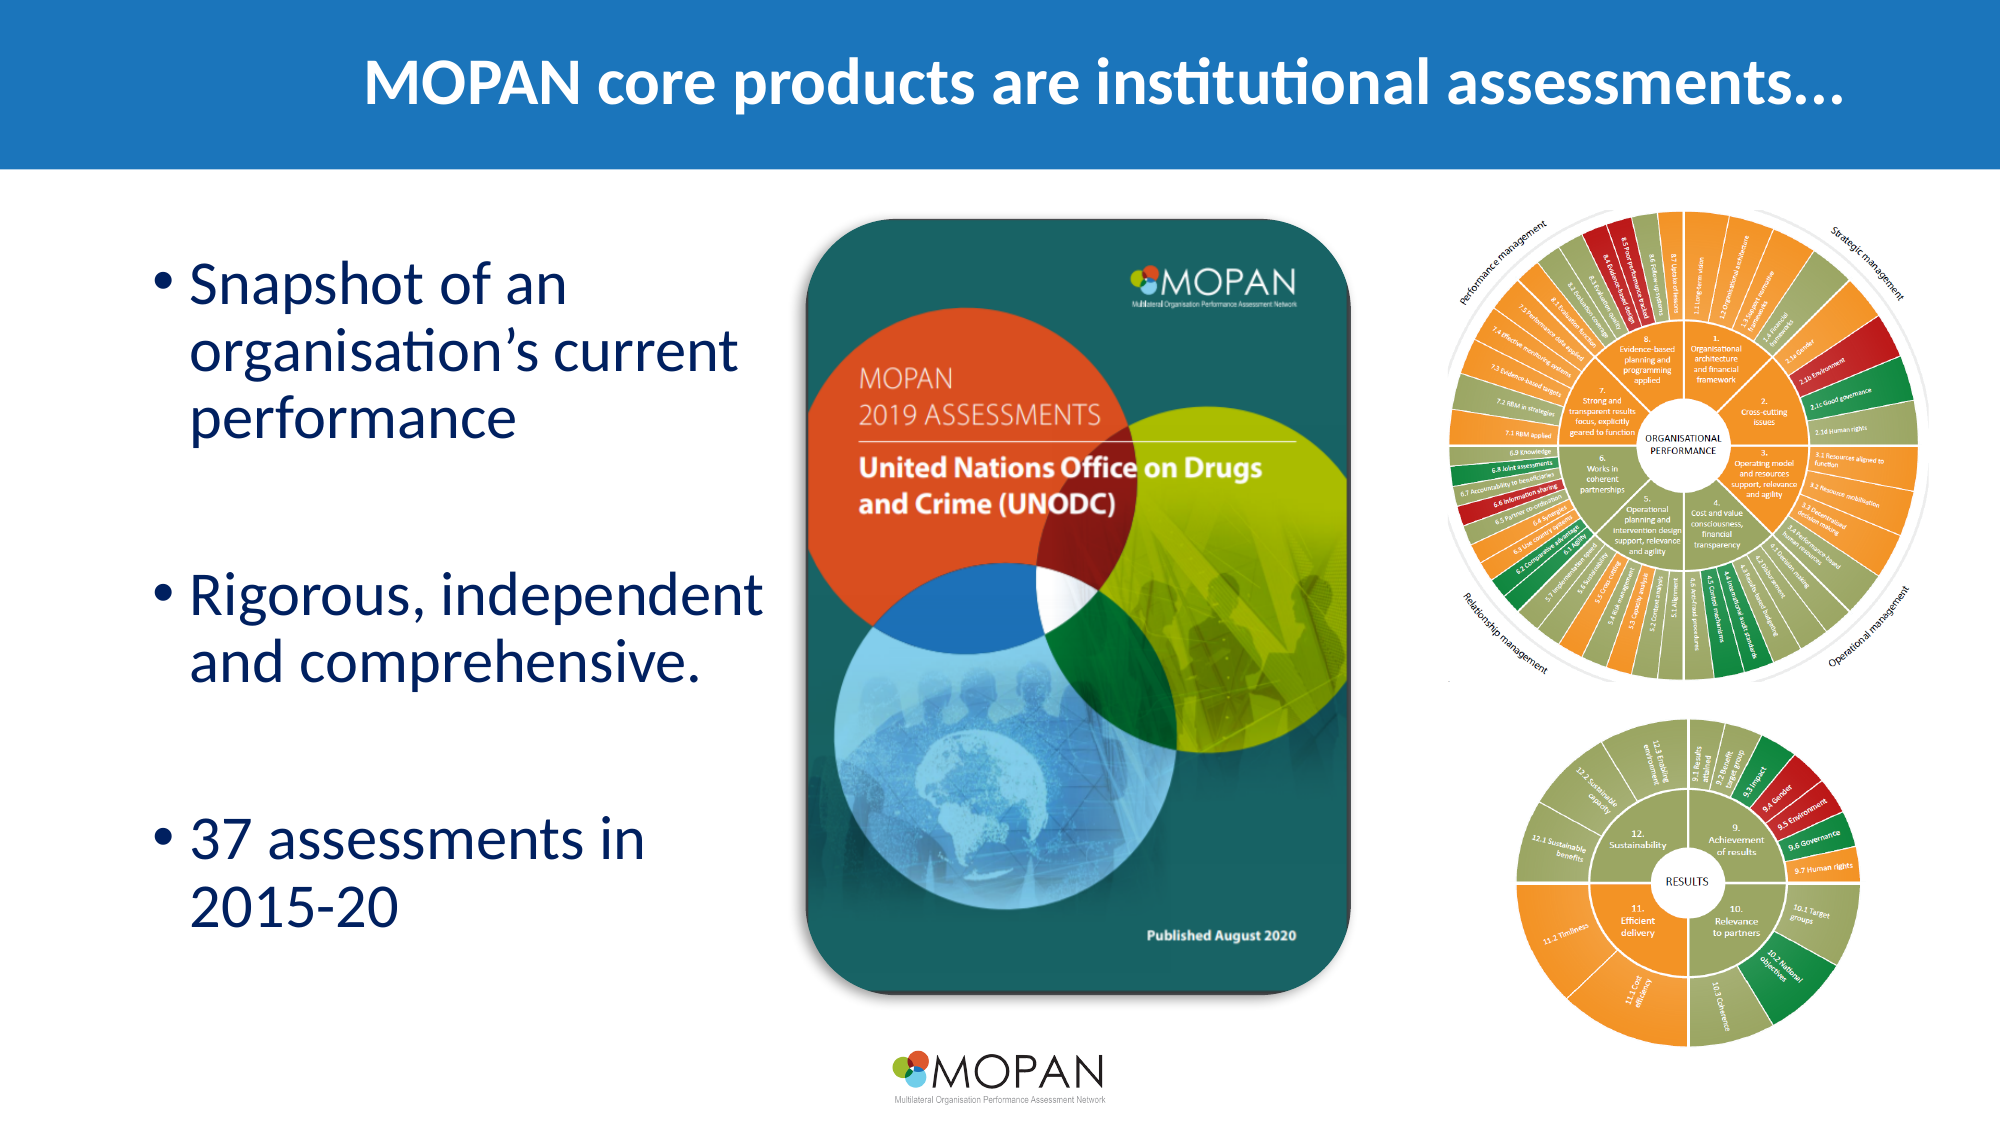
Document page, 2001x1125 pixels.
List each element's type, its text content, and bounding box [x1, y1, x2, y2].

title MOPAN core products are institutional assessments... [137, 14, 1863, 153]
picture [805, 218, 1351, 996]
picture [1447, 210, 1929, 682]
picture [1509, 714, 1867, 1053]
picture [889, 1048, 1111, 1107]
text_box Snapshot of an organisation’s current performance Rigorous, independent and comprehensive. 37 assessments in 2015-20 [137, 242, 785, 1053]
